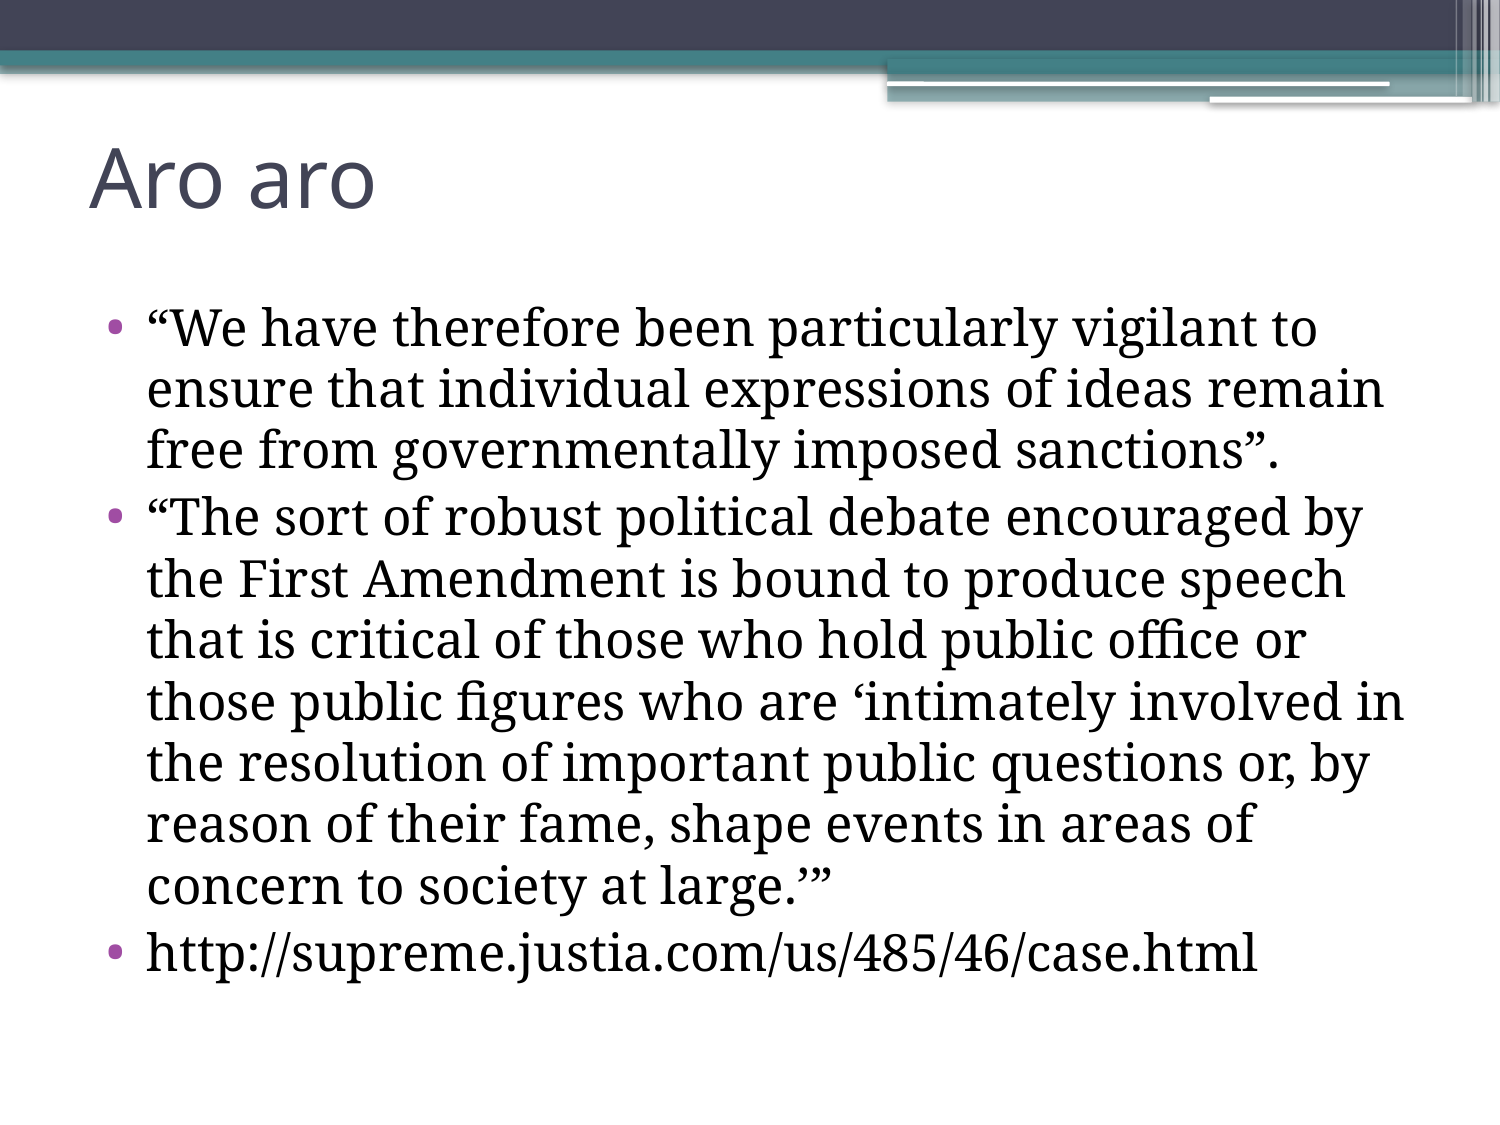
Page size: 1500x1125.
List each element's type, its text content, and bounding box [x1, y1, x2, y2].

title Aro aro [75, 87, 1425, 263]
list “We have therefore been particularly vigilant to ensure that individual expressions of ideas remain free from governmentally imposed sanctions”. “The sort of robust political debate encouraged by the First Amendment is bound to produce speech that is critical of those who hold public office or those public figures who are ‘intimately involved in the resolution of important public questions or, by reason of their fame, shape events in areas of concern to society at large.’” http://supreme.justia.com/us/485/46/case.html [75, 287, 1425, 1004]
